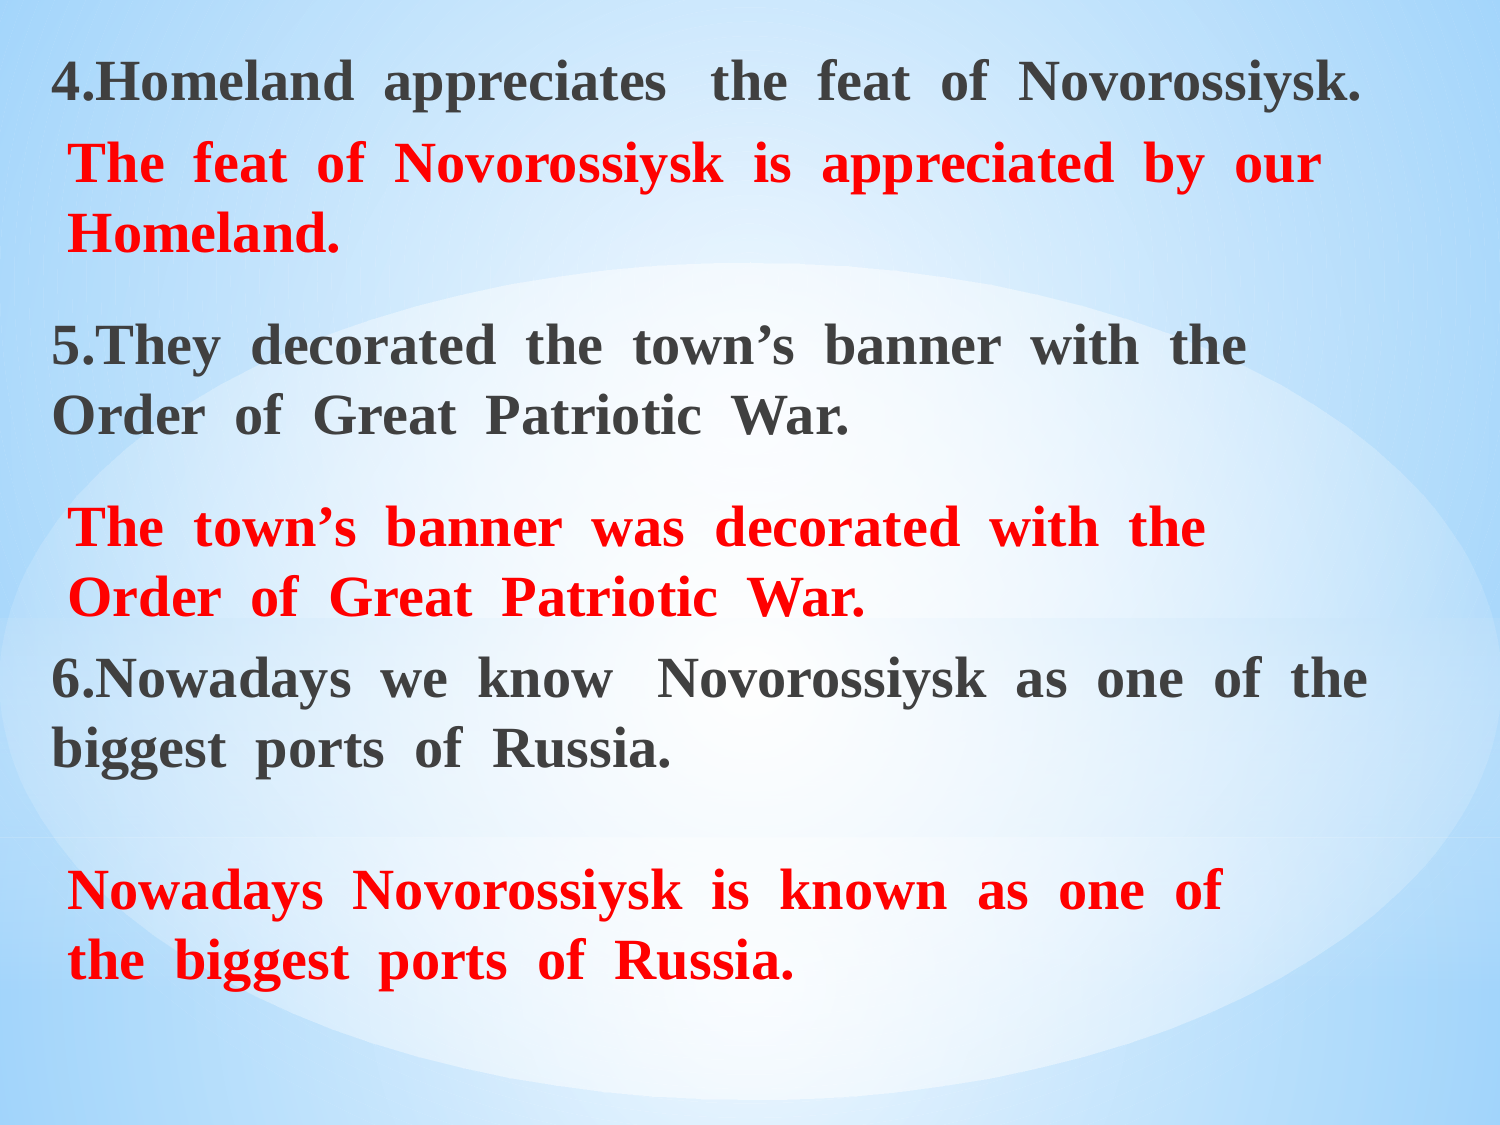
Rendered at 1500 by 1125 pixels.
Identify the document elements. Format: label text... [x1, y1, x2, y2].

list 4.Homeland appreciates the feat of Novorossiysk. 5.They decorated the town’s banner with the Order of Great Patriotic War. 6.Nowadays we know Novorossiysk as one of the biggest ports of Russia. [29, 35, 1436, 1125]
text_box The town’s banner was decorated with the Order of Great Patriotic War. [53, 480, 1294, 636]
text_box Nowadays Novorossiysk is known as one of the biggest ports of Russia. [53, 843, 1341, 999]
text_box The feat of Novorossiysk is appreciated by our Homeland. [53, 117, 1442, 272]
